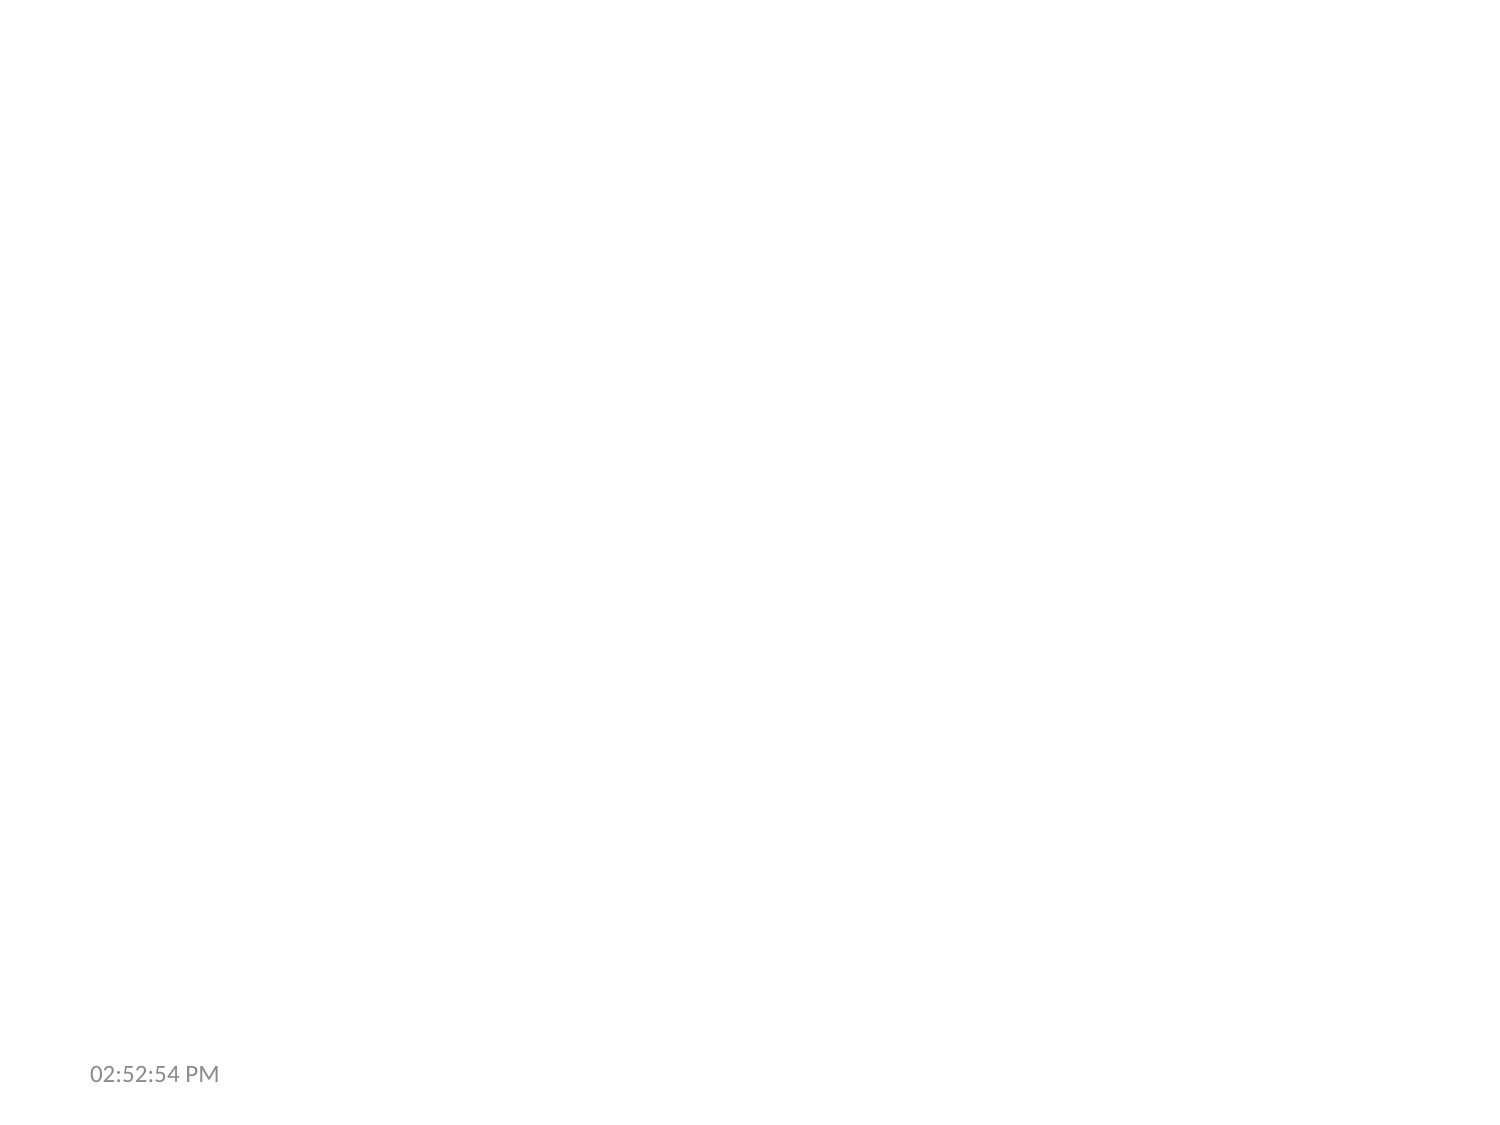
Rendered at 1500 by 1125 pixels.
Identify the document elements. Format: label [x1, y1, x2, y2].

slide_number [75, 1042, 425, 1103]
